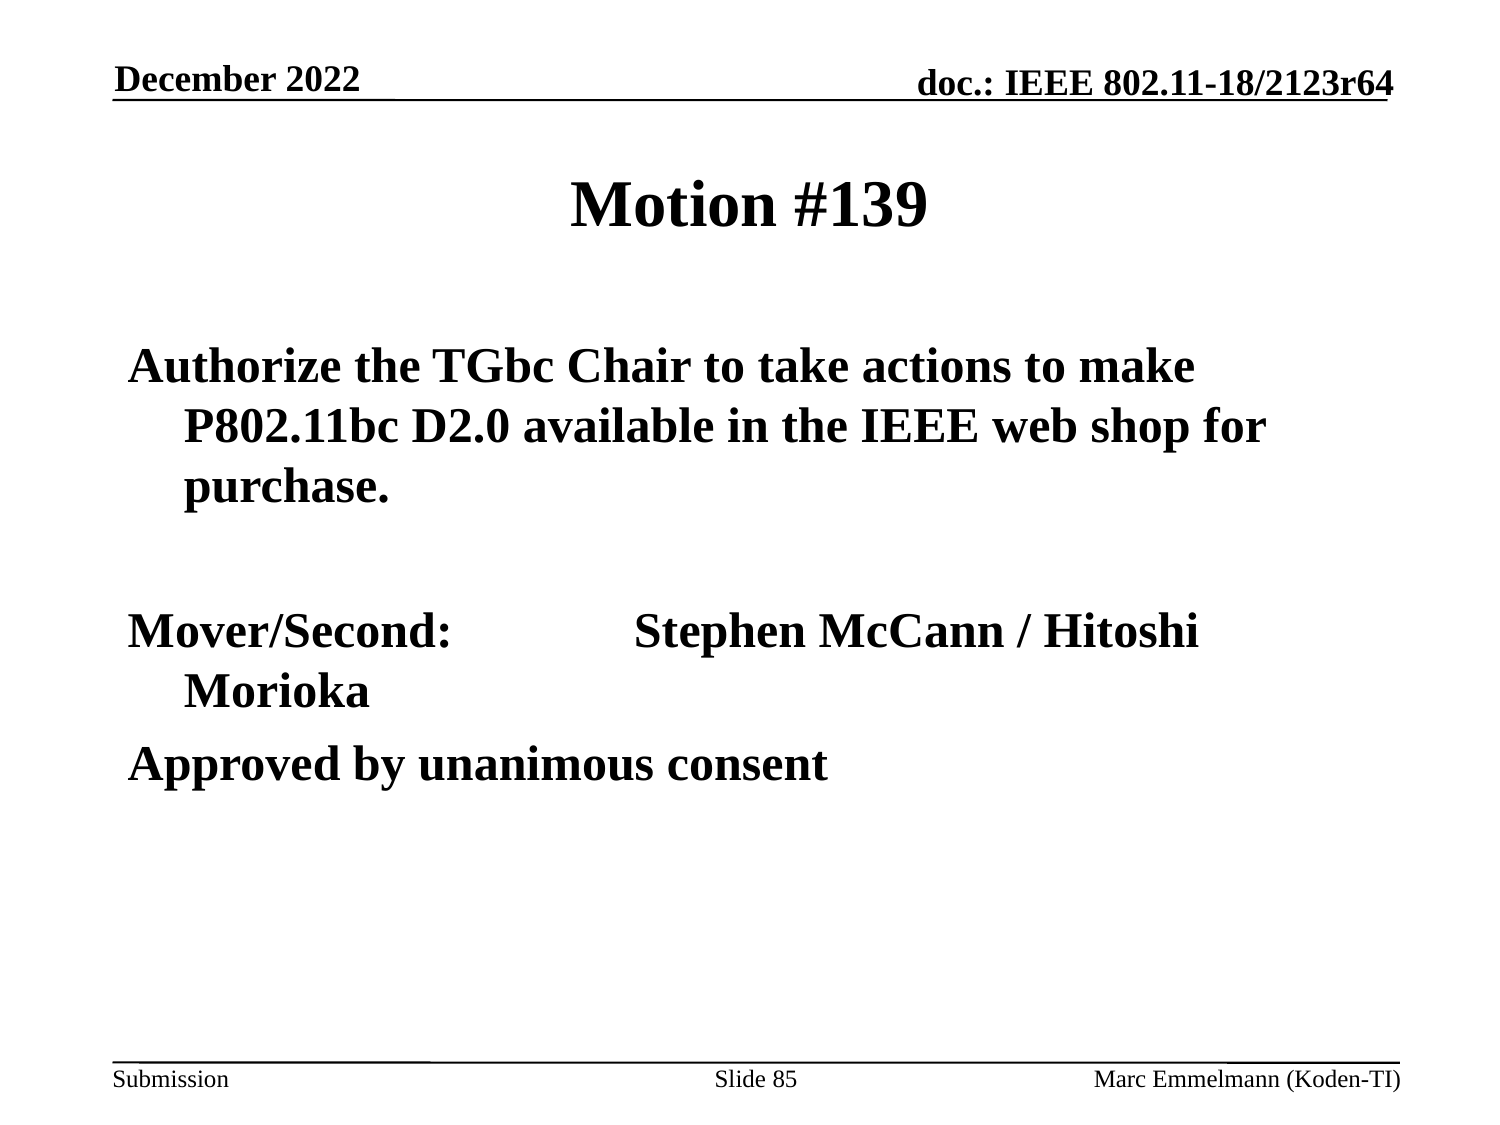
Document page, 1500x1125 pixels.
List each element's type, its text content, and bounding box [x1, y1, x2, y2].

title Motion #139 [112, 112, 1388, 288]
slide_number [114, 54, 423, 100]
slide_number Slide 85 [712, 1061, 800, 1123]
footer Marc Emmelmann (Koden-TI) [878, 1061, 1402, 1093]
list Authorize the TGbc Chair to take actions to make P802.11bc D2.0 available in the IEEE web shop for purchase. Mover/Second: Stephen McCann / Hitoshi Morioka Approved by unanimous consent [112, 324, 1388, 1000]
